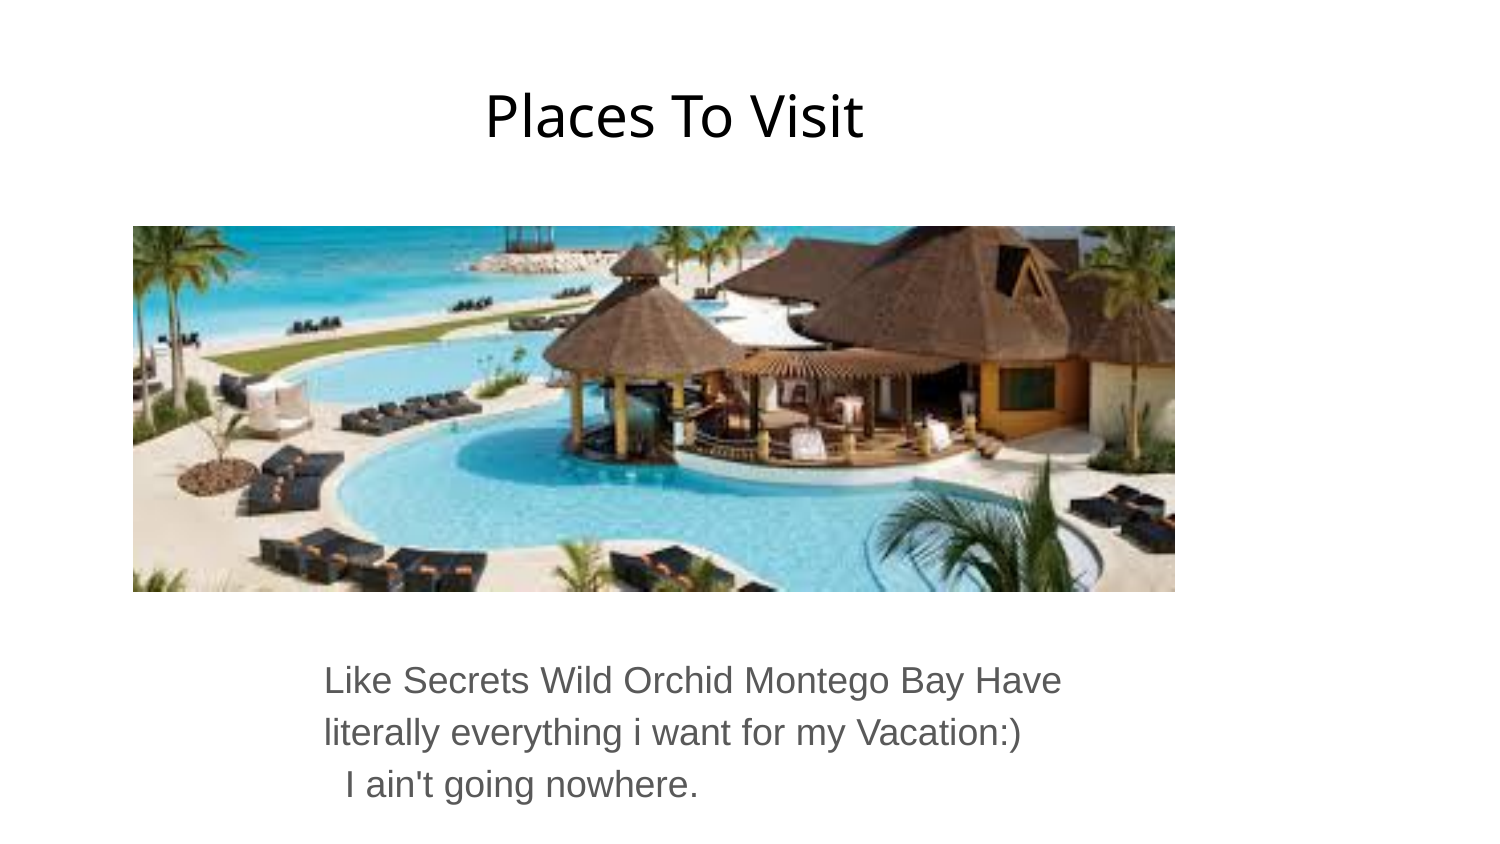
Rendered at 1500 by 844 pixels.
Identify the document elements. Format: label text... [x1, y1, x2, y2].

picture [133, 226, 1176, 592]
list Like Secrets Wild Orchid Montego Bay Have literally everything i want for my Vacation:) I ain't going nowhere. [308, 634, 1096, 806]
title Places To Visit [0, 63, 1374, 158]
